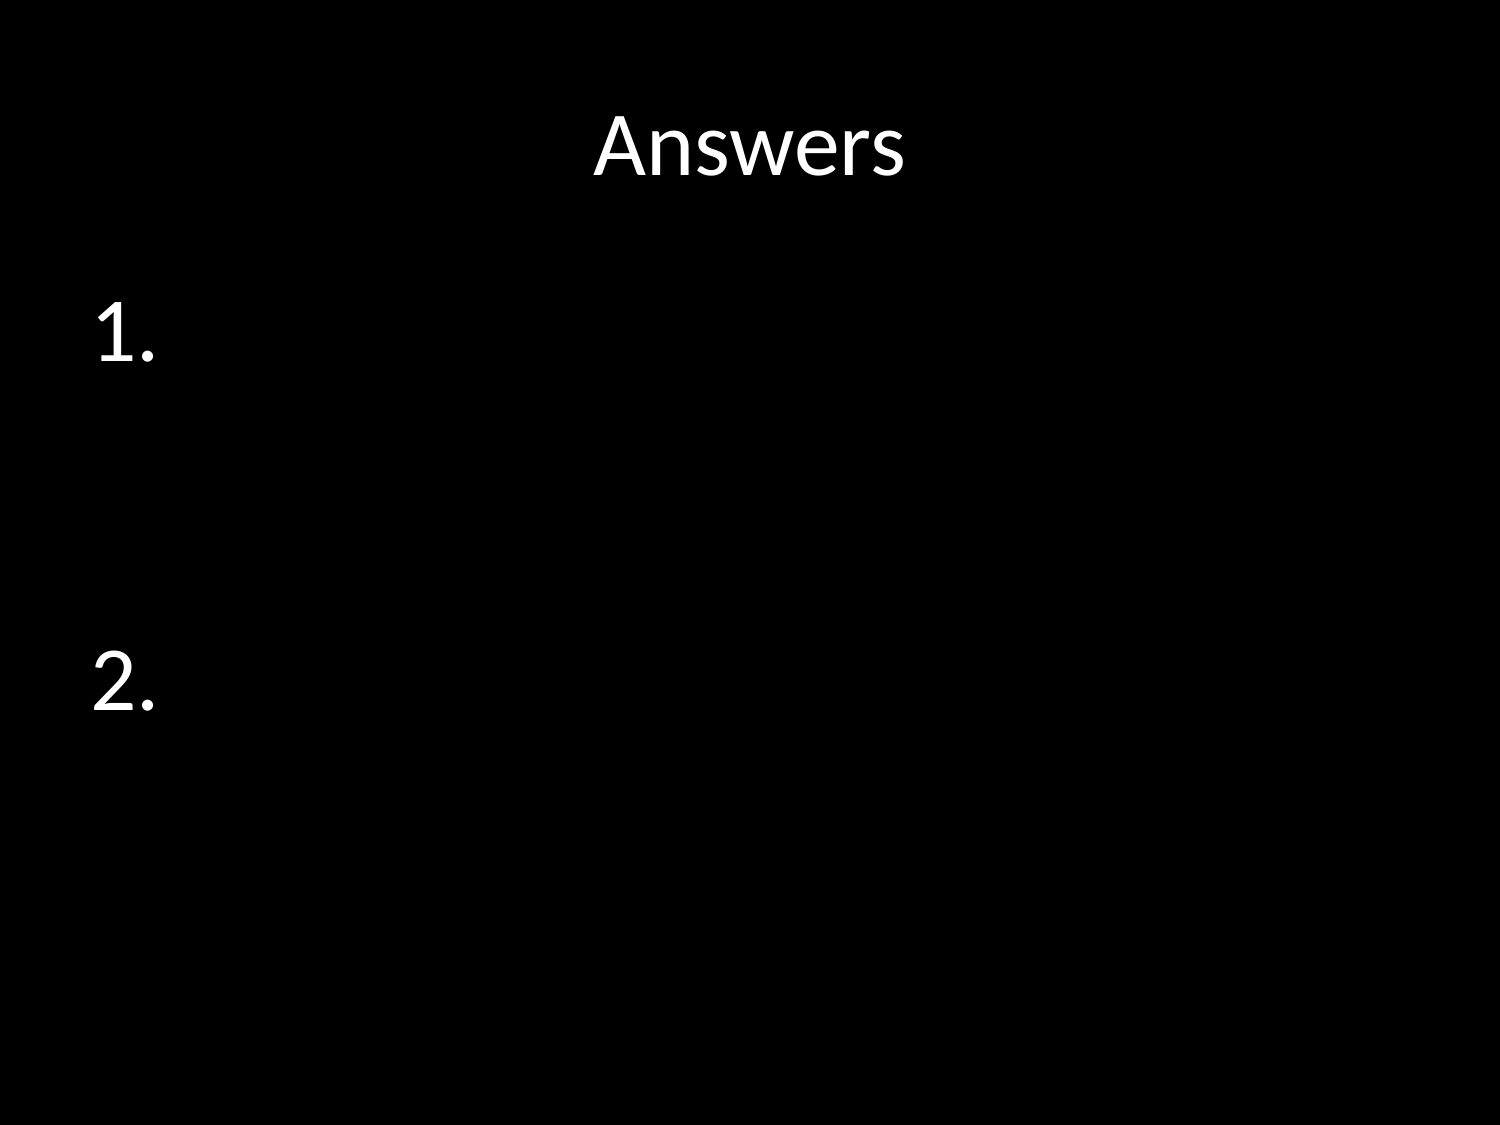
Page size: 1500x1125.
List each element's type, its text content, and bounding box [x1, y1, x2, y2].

title Answers [75, 45, 1425, 233]
